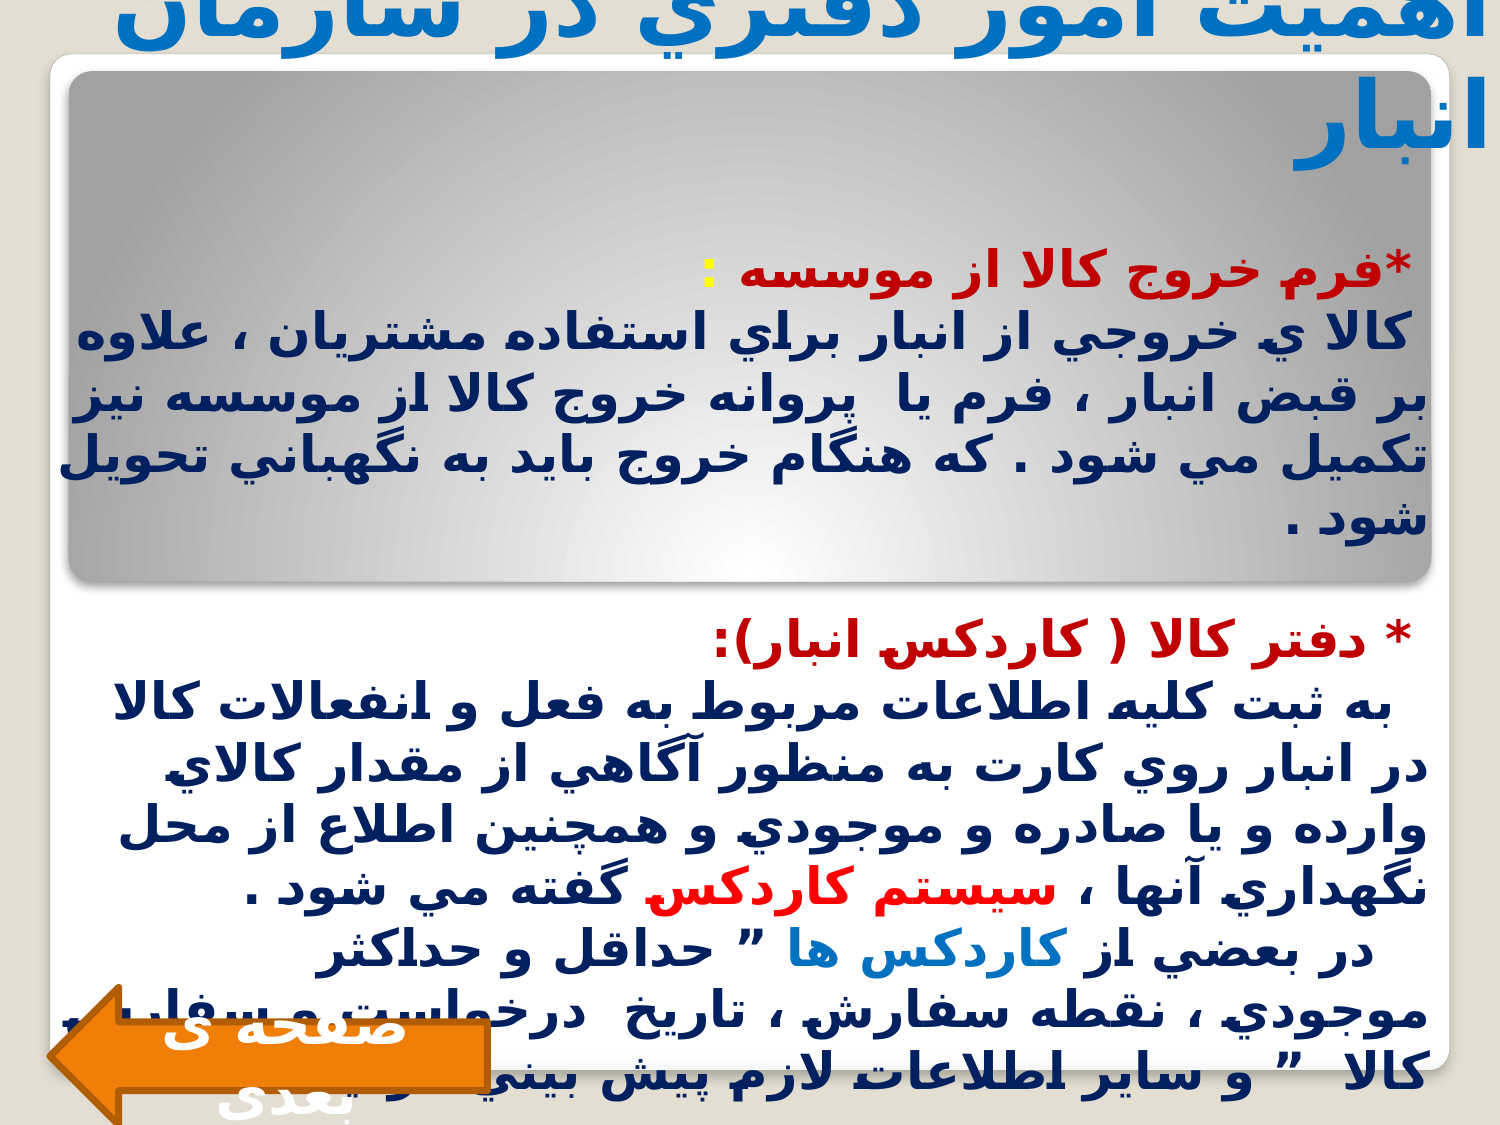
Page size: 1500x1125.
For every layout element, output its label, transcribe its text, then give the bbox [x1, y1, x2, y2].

title اهميت امور دفتري در سازمان انبار [0, 0, 1500, 175]
subtitle *فرم خروج كالا از موسسه : كالا ي خروجي از انبار براي استفاده مشتريان ، علاوه بر قبض انبار ، فرم يا پروانه خروج كالا از موسسه نيز تكميل مي شود . كه هنگام خروج بايد به نگهباني تحويل شود . * دفتر كالا ( كاردكس انبار): به ثبت كليه اطلاعات مربوط به فعل و انفعالات كالا در انبار روي كارت به منظور آگاهي از مقدار كالاي وارده و يا صادره و موجودي و همچنين اطلاع از محل نگهداري آنها ، سيستم كاردكس گفته مي شود . در بعضي از كاردكس ها ” حداقل و حداكثر موجودي ، نقطه سفارش ، تاريخ درخواست و سفارش كالا ” و ساير اطلاعات لازم پيش بيني گرديده است . [24, 174, 1450, 1125]
text_box صفحه ی بعدی [46, 984, 491, 1125]
